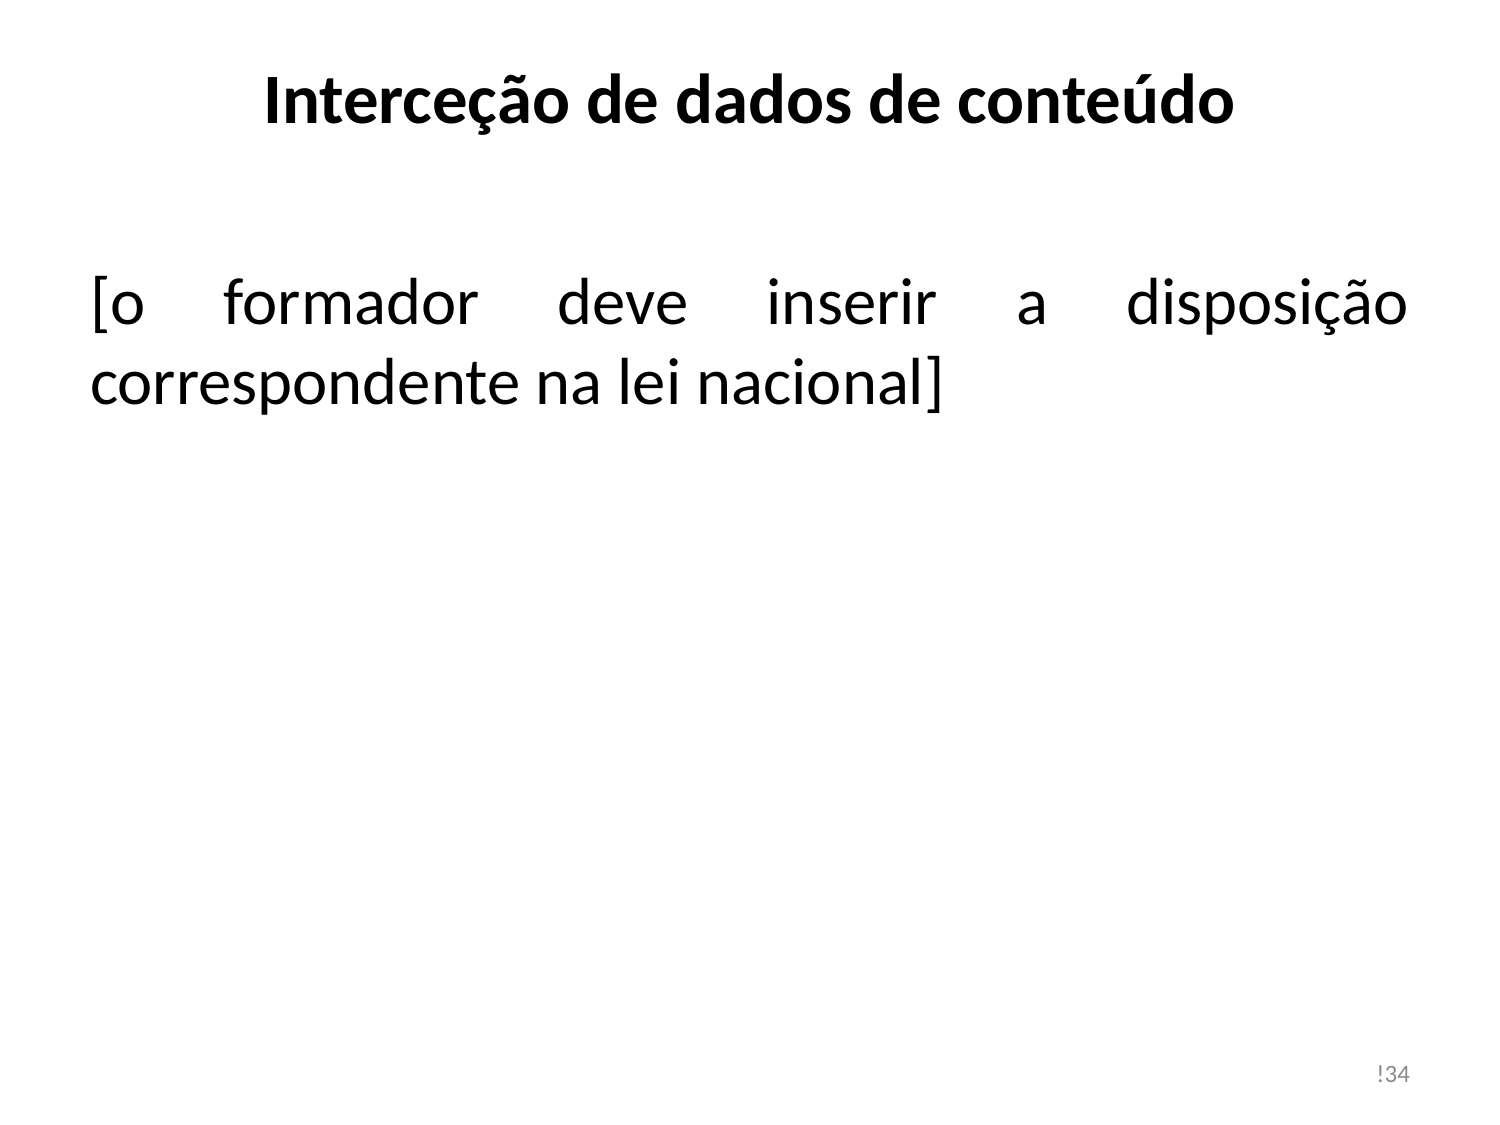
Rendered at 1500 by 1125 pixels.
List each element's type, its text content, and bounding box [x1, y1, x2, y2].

list [o formador deve inserir a disposição correspondente na lei nacional] [75, 250, 1425, 1003]
slide_number !34 [1074, 1042, 1425, 1103]
title Interceção de dados de conteúdo [75, 45, 1425, 233]
